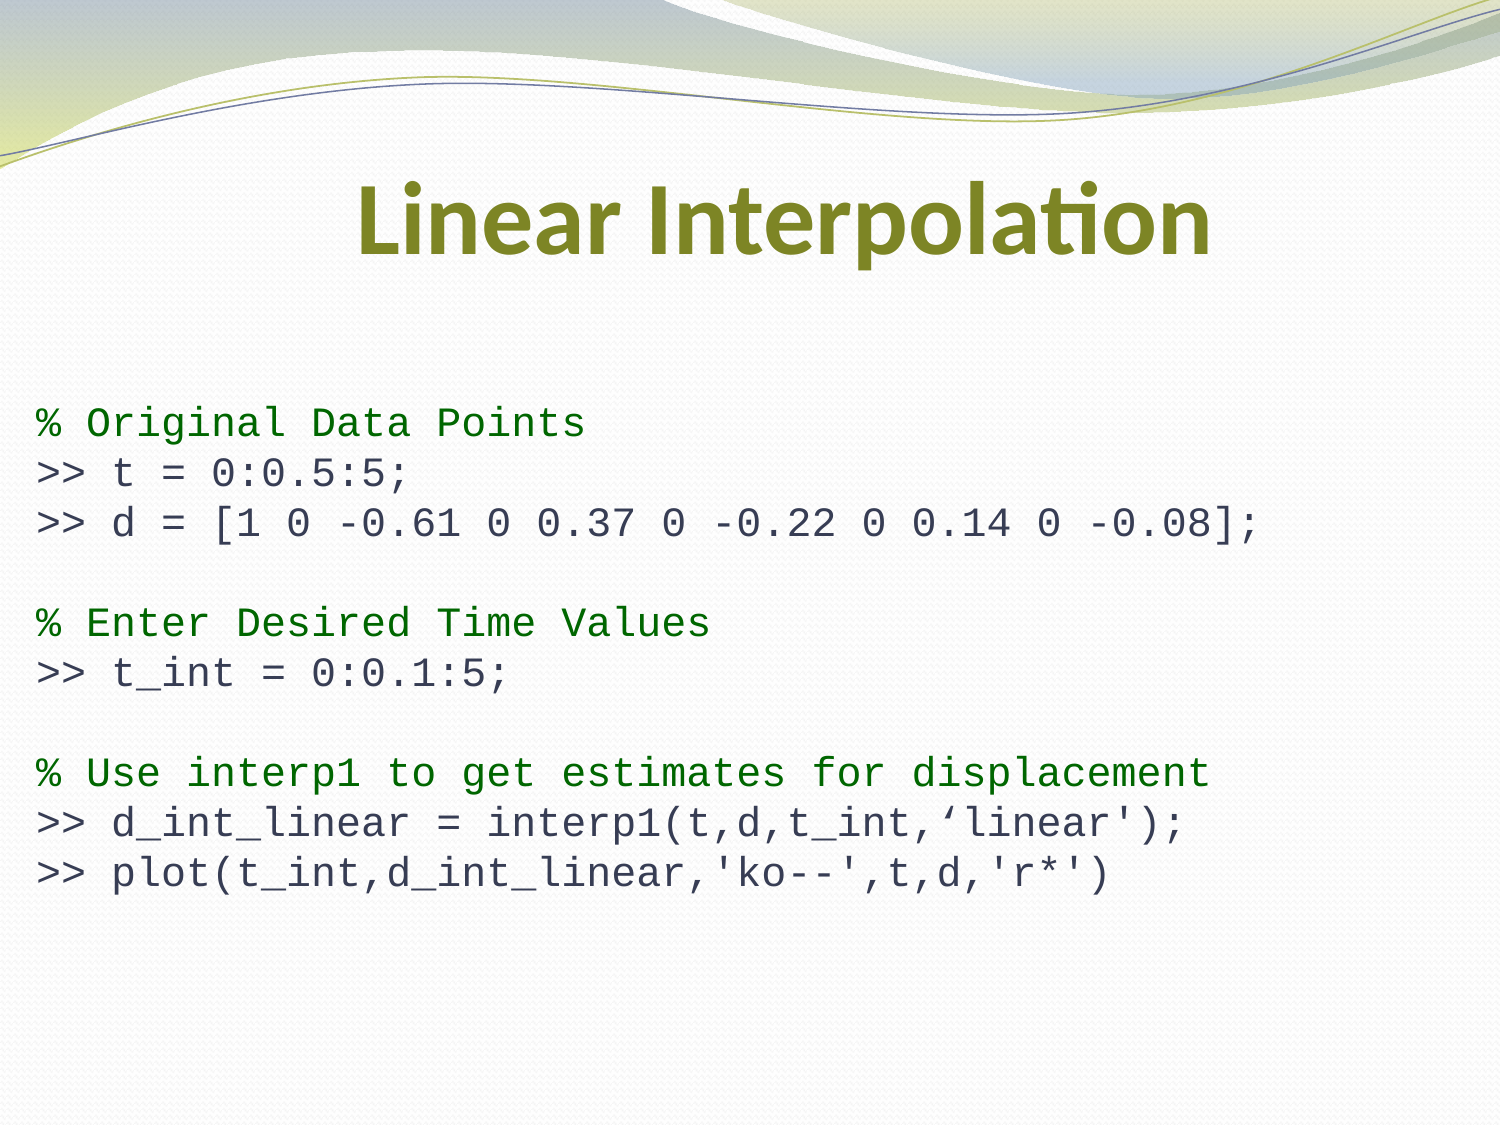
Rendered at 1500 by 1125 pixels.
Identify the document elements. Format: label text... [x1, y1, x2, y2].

text_box % Original Data Points >> t = 0:0.5:5; >> d = [1 0 -0.61 0 0.37 0 -0.22 0 0.14 0 -0.08]; % Enter Desired Time Values >> t_int = 0:0.1:5; % Use interp1 to get estimates for displacement >> d_int_linear = interp1(t,d,t_int,‘linear'); >> plot(t_int,d_int_linear,'ko--',t,d,'r*') [21, 387, 1500, 903]
title Linear Interpolation [103, 87, 1467, 275]
